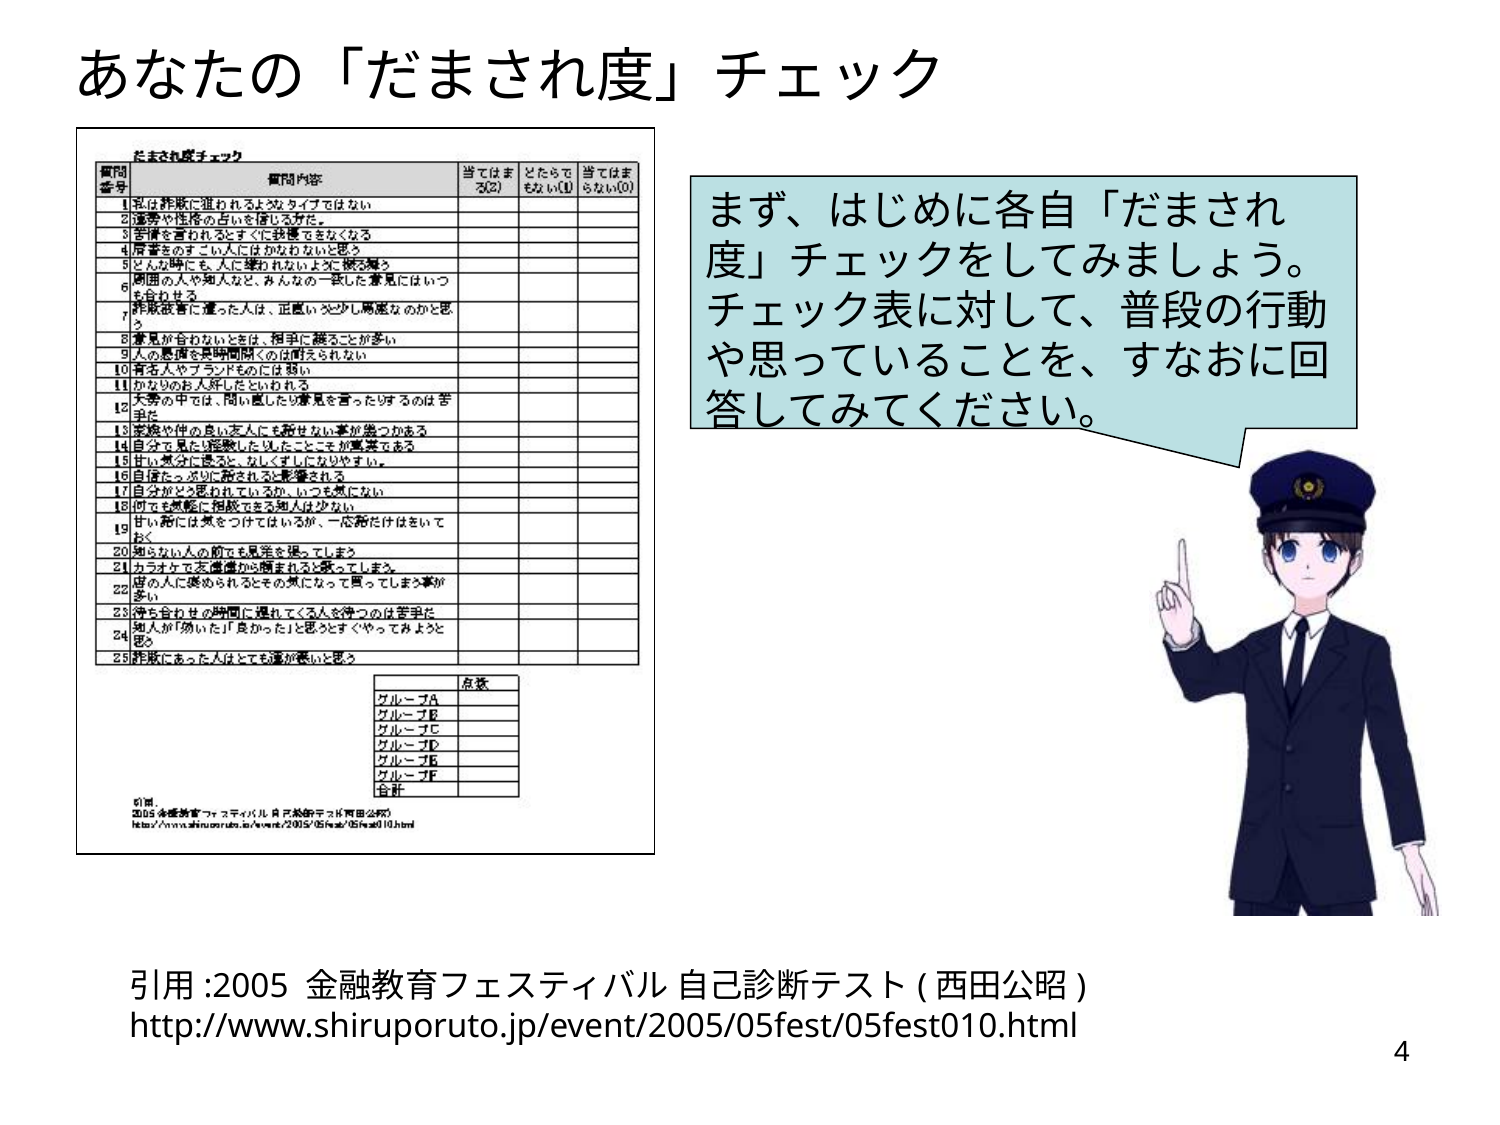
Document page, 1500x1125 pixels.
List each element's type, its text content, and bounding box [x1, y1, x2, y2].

text_box まず、はじめに各自「だまされ度」チェックをしてみましょう。チェック表に対して、普段の行動や思っていることを、すなおに回答してみてください。 [690, 176, 1357, 446]
text_box 引用:2005 金融教育フェスティバル 自己診断テスト(西田公昭) http://www.shiruporuto.jp/event/2005/05fest/05fest010.html [114, 956, 1175, 1052]
text_box あなたの「だまされ度」チェック [58, 30, 1357, 116]
slide_number 4 [1074, 1024, 1425, 1103]
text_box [76, 116, 665, 898]
picture [1149, 428, 1442, 916]
